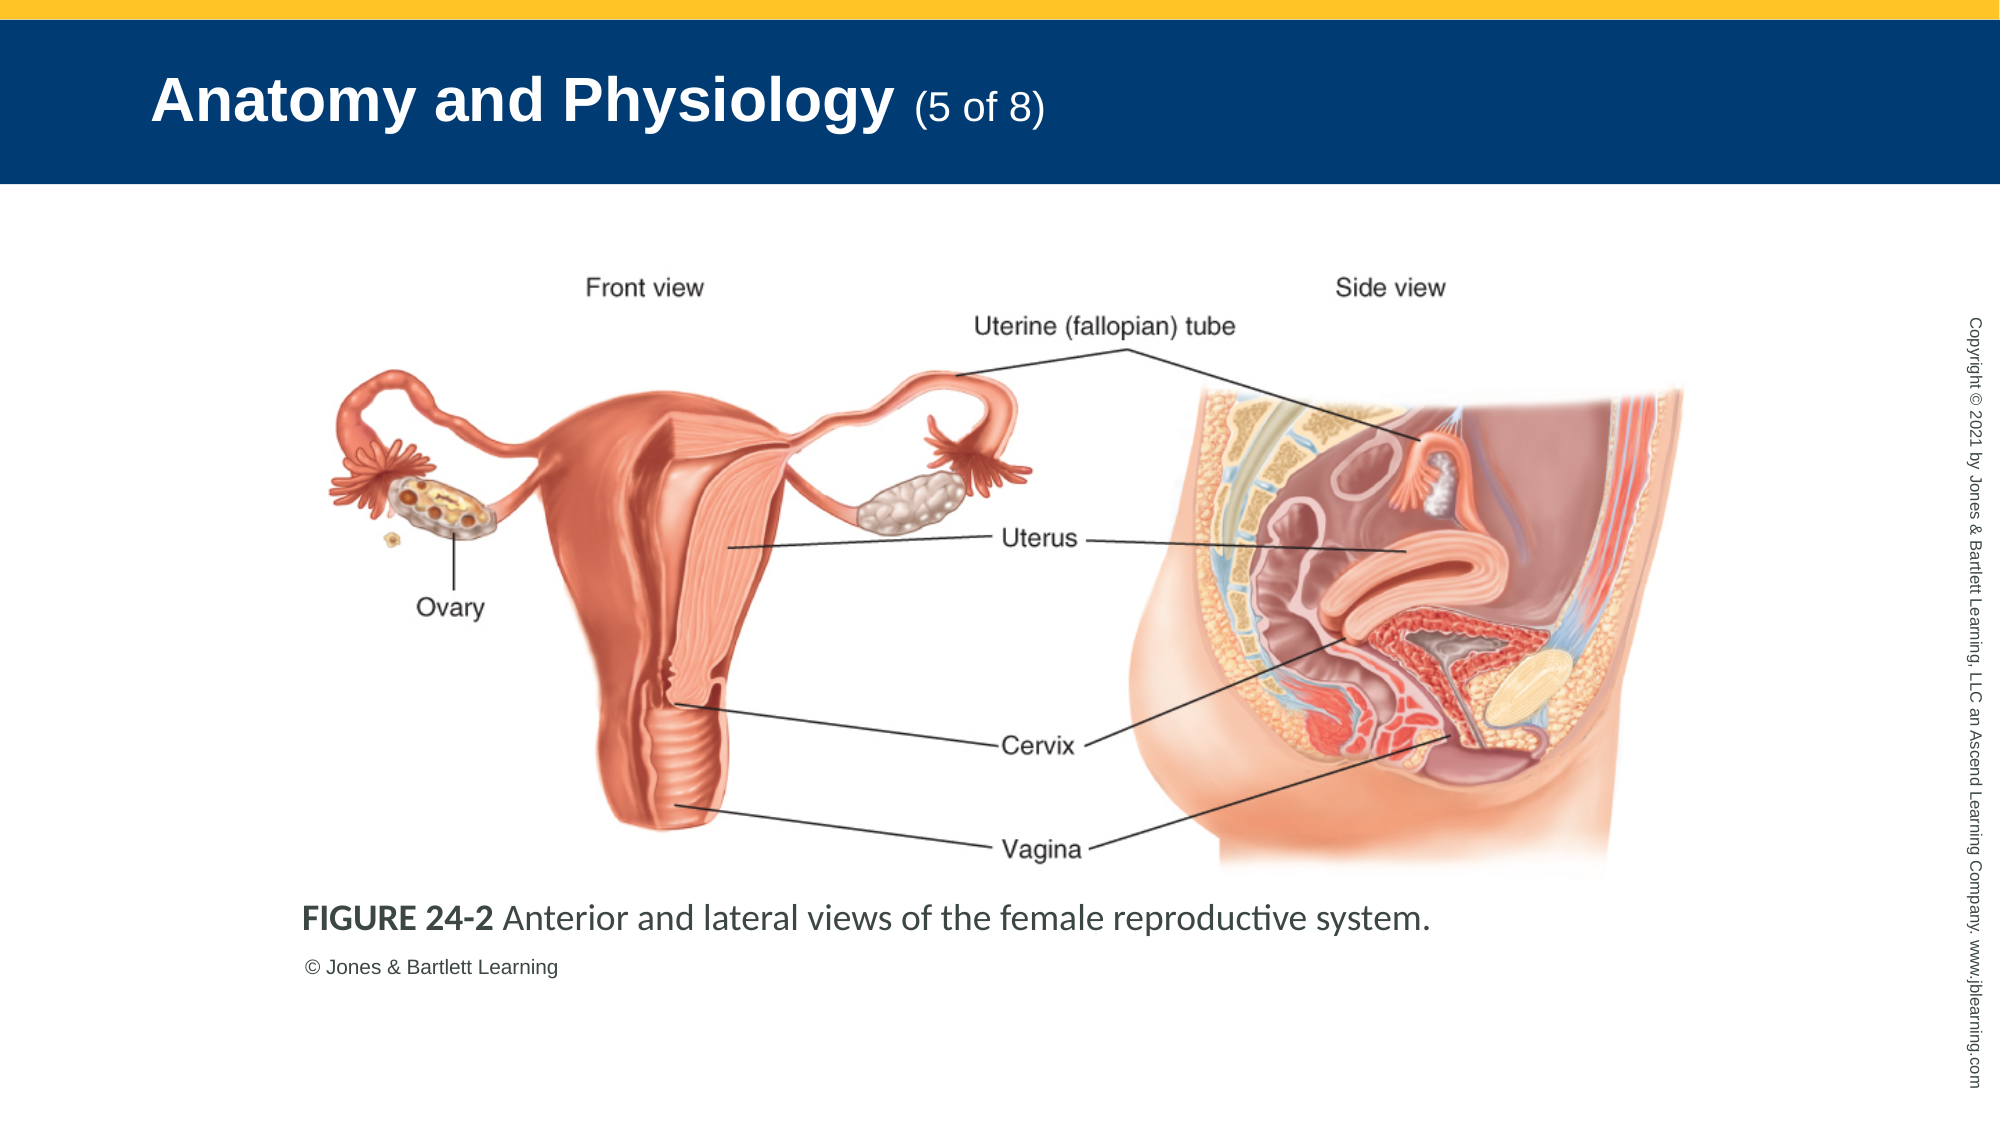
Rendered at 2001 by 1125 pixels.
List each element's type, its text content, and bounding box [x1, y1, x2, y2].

text_box © Jones & Bartlett Learning [290, 946, 574, 987]
picture [287, 245, 1707, 893]
text_box FIGURE 24-2 Anterior and lateral views of the female reproductive system. [287, 893, 1707, 946]
title Anatomy and Physiology (5 of 8) [0, 19, 2000, 185]
